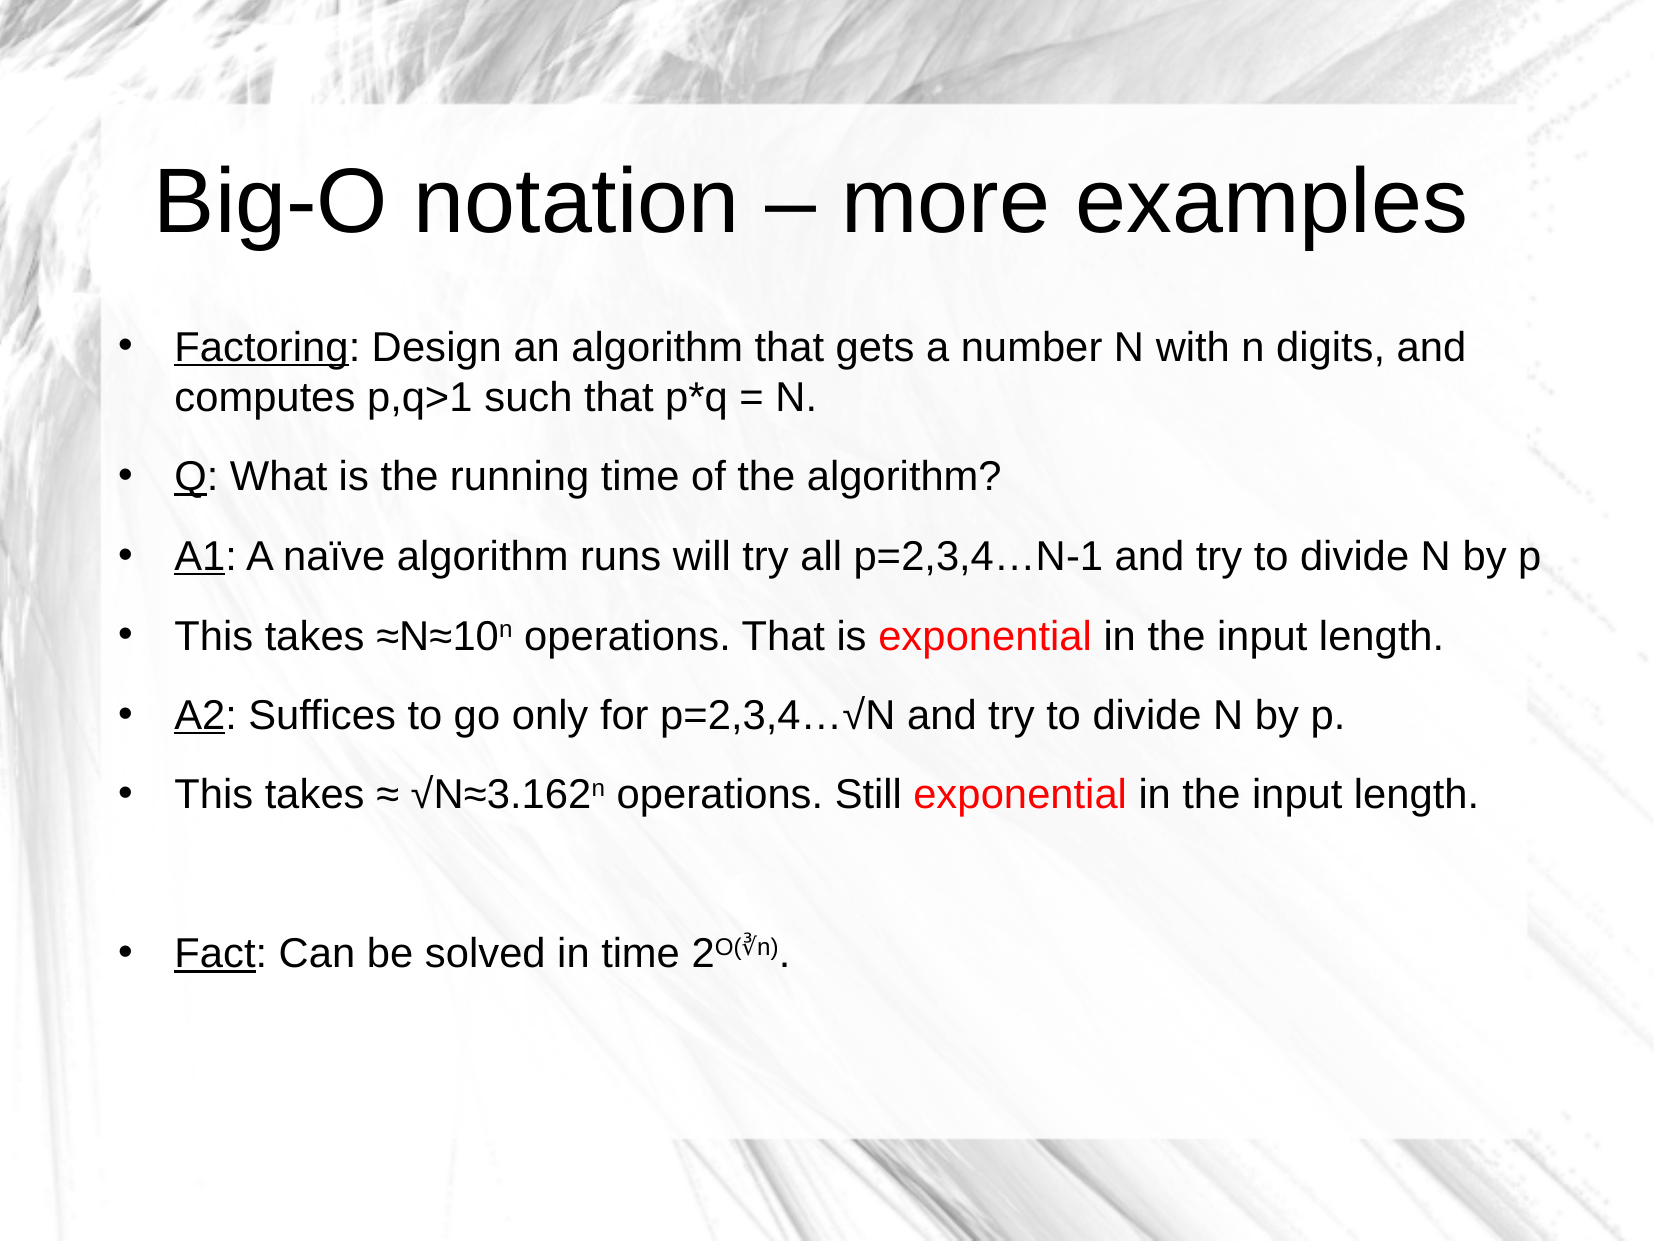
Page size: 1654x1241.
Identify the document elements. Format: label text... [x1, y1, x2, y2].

list Factoring: Design an algorithm that gets a number N with n digits, and computes p,q>1 such that p*q = N. Q: What is the running time of the algorithm? A1: A naïve algorithm runs will try all p=2,3,4…N-1 and try to divide N by p This takes ≈N≈10n operations. That is exponential in the input length. A2: Suffices to go only for p=2,3,4…√N and try to divide N by p. This takes ≈ √N≈3.162n operations. Still exponential in the input length. Fact: Can be solved in time 2O(∛n). [118, 319, 1571, 1102]
picture [0, 0, 1654, 1241]
title Big-O notation – more examples [118, 112, 1506, 281]
